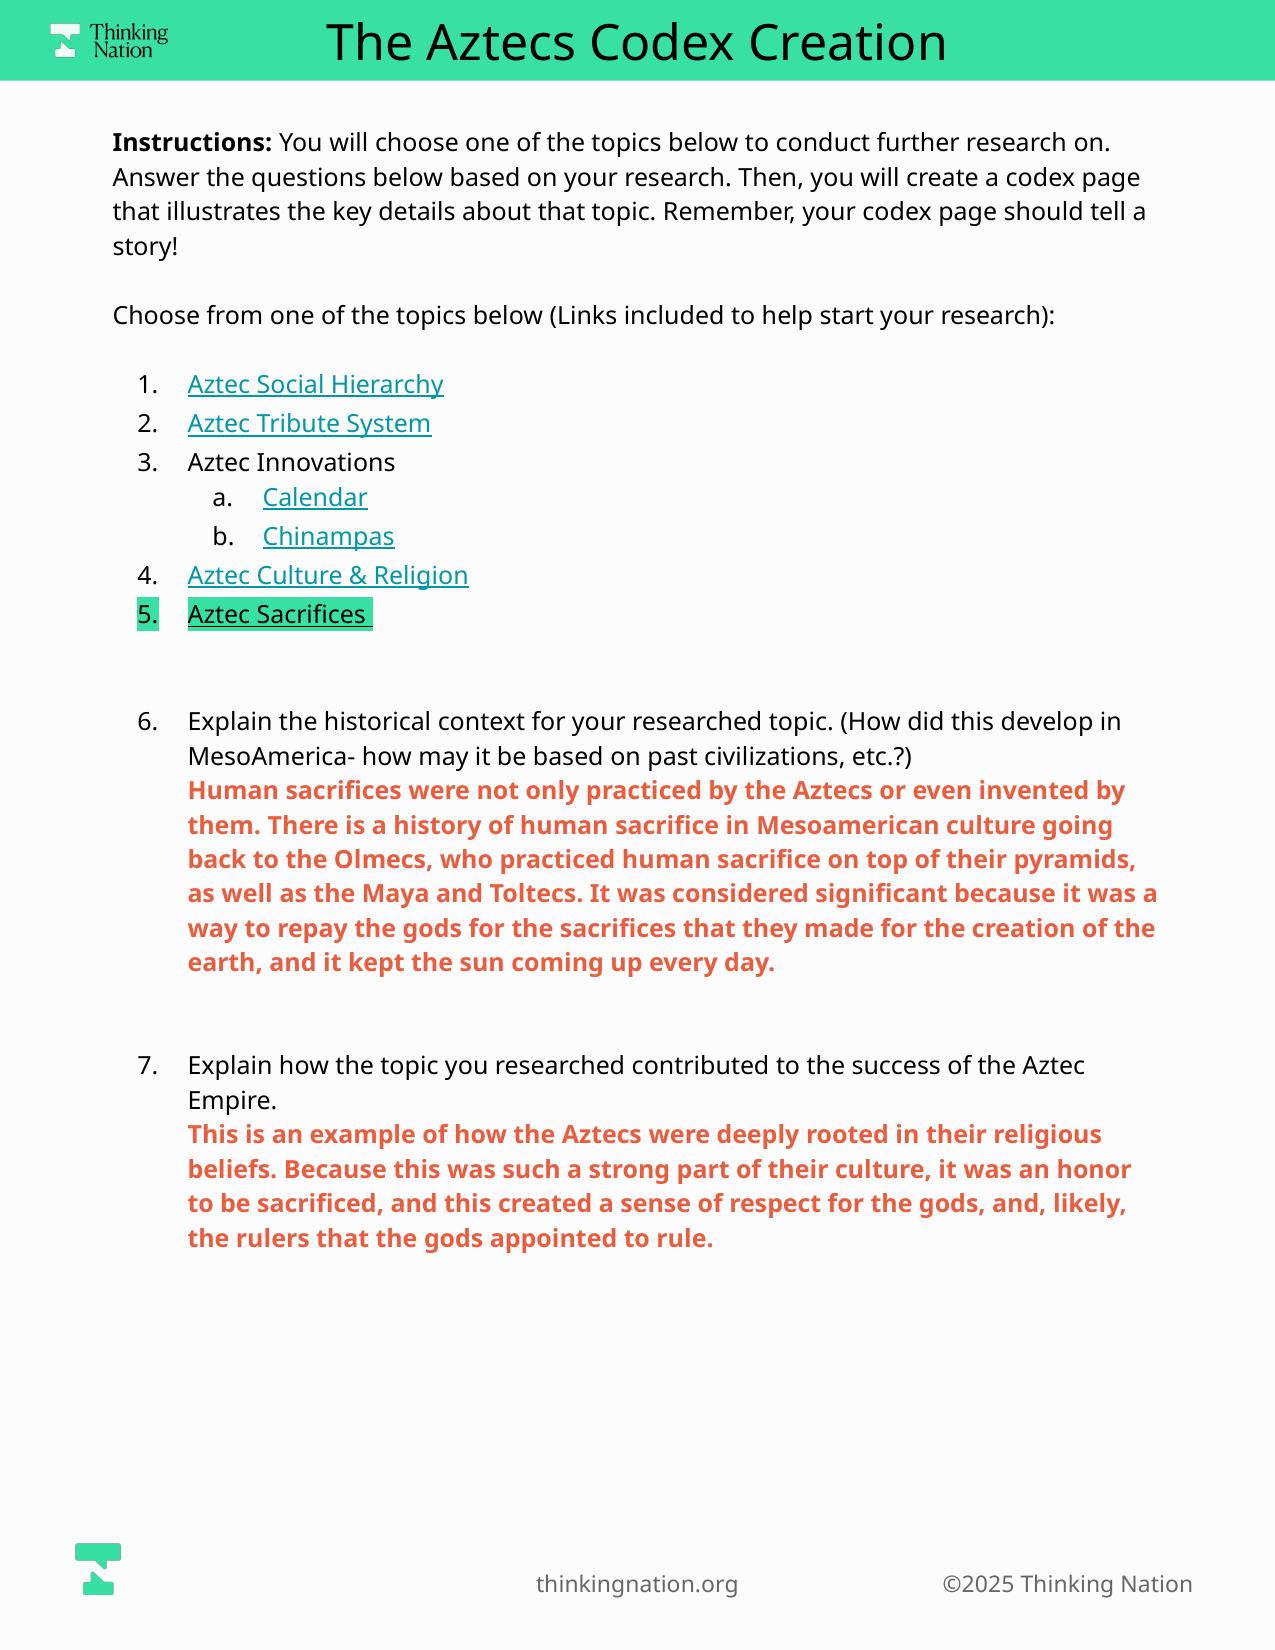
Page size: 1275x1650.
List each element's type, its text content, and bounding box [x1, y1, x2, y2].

text_box The Aztecs Codex Creation [0, 0, 1275, 81]
text_box ©2025 Thinking Nation [907, 1553, 1210, 1605]
text_box Instructions: You will choose one of the topics below to conduct further research on. Answer the questions below based on your research. Then, you will create a codex page that illustrates the key details about that topic. Remember, your codex page should tell a story! Choose from one of the topics below (Links included to help start your research): Aztec Social Hierarchy Aztec Tribute System Aztec Innovations Calendar Chinampas Aztec Culture & Religion Aztec Sacrifices Explain the historical context for your researched topic. (How did this develop in MesoAmerica- how may it be based on past civilizations, etc.?) Human sacrifices were not only practiced by the Aztecs or even invented by them. There is a history of human sacrifice in Mesoamerican culture going back to the Olmecs, who practiced human sacrifice on top of their pyramids, as well as the Maya and Toltecs. It was considered significant because it was a way to repay the gods for the sacrifices that they made for the creation of the earth, and it kept the sun coming up every day. Explain how the topic you researched contributed to the success of the Aztec Empire. This is an example of how the Aztecs were deeply rooted in their religious beliefs. Because this was such a strong part of their culture, it was an honor to be sacrificed, and this created a sense of respect for the gods, and, likely, the rulers that the gods appointed to rule. [97, 107, 1178, 1440]
picture [36, 12, 172, 69]
picture [62, 1533, 134, 1605]
text_box thinkingnation.org [486, 1553, 789, 1605]
